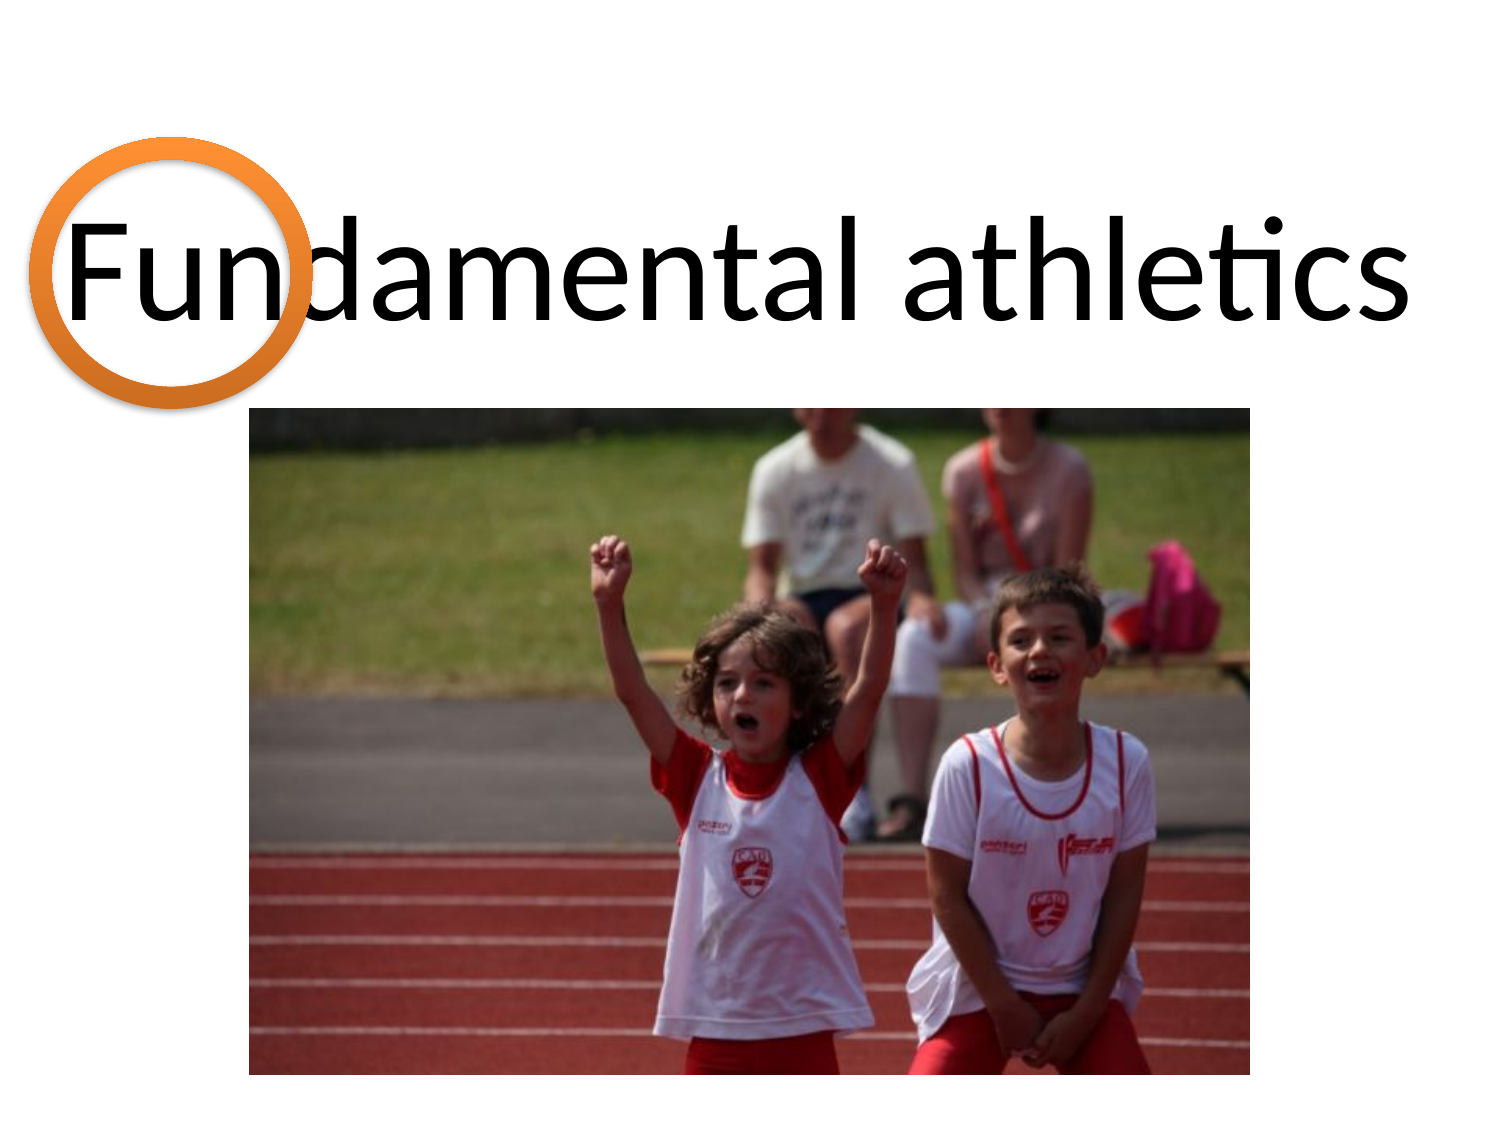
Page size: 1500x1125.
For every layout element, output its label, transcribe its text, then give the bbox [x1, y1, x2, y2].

title Fundamental athletics [0, 0, 1500, 522]
text_box [29, 137, 313, 409]
picture [249, 408, 1251, 1075]
